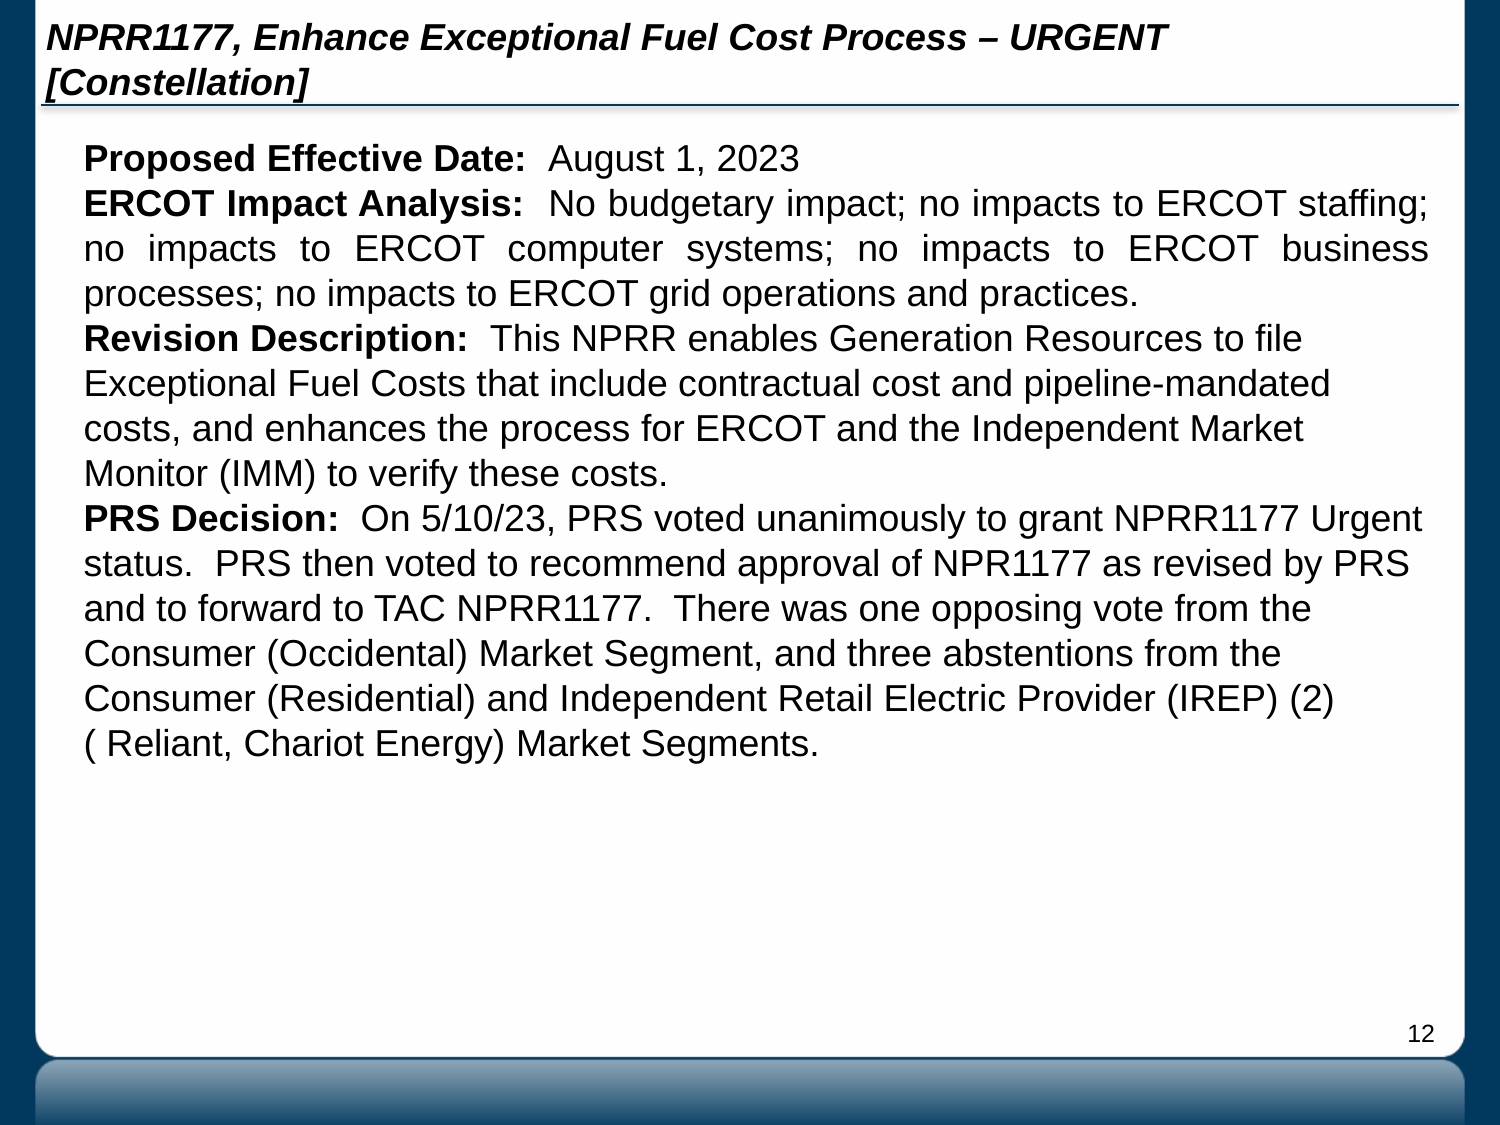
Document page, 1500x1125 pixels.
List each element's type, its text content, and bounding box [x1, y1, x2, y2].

text_box Proposed Effective Date: August 1, 2023 ERCOT Impact Analysis: No budgetary impact; no impacts to ERCOT staffing; no impacts to ERCOT computer systems; no impacts to ERCOT business processes; no impacts to ERCOT grid operations and practices. Revision Description: This NPRR enables Generation Resources to file Exceptional Fuel Costs that include contractual cost and pipeline-mandated costs, and enhances the process for ERCOT and the Independent Market Monitor (IMM) to verify these costs. PRS Decision: On 5/10/23, PRS voted unanimously to grant NPRR1177 Urgent status. PRS then voted to recommend approval of NPR1177 as revised by PRS and to forward to TAC NPRR1177. There was one opposing vote from the Consumer (Occidental) Market Segment, and three abstentions from the Consumer (Residential) and Independent Retail Electric Provider (IREP) (2) ( Reliant, Chariot Energy) Market Segments. [31, 126, 1444, 772]
title NPRR1177, Enhance Exceptional Fuel Cost Process – URGENT [Constellation] [31, 20, 1464, 97]
picture [35, 0, 1465, 1125]
